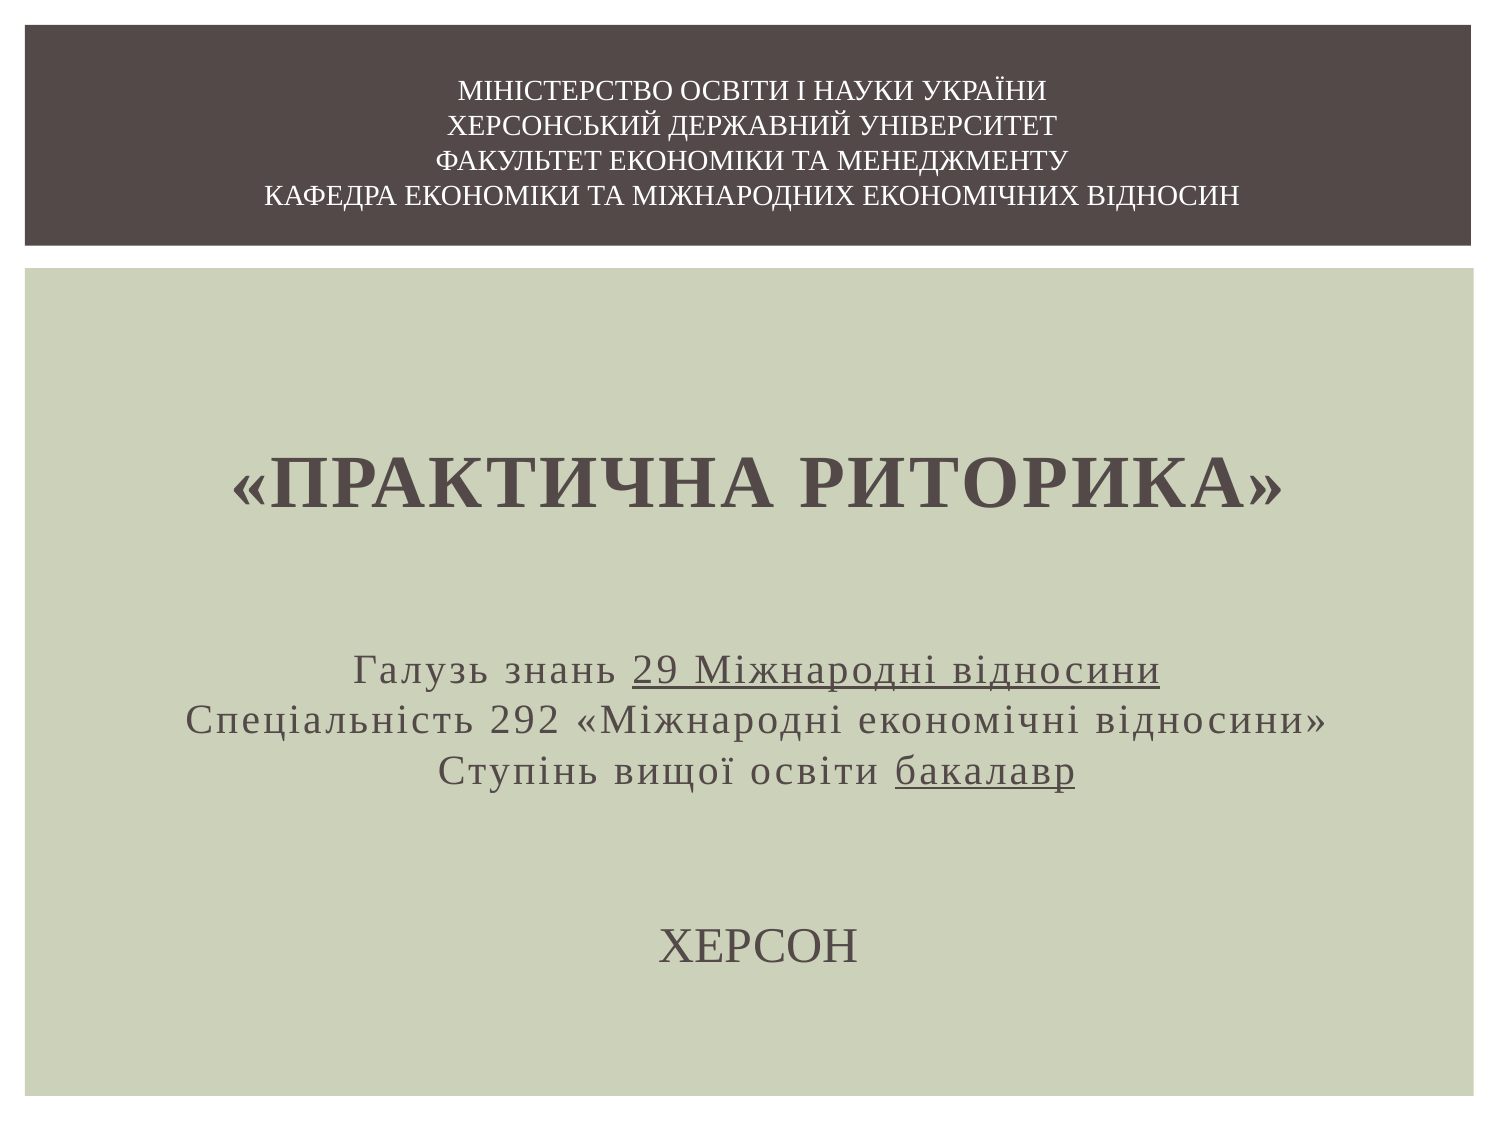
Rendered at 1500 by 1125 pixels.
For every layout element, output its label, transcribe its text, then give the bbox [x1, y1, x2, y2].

list «ПРАКТИЧНА РИТОРИКА» Галузь знань 29 Міжнародні відносини Спеціальність 292 «Міжнародні економічні відносини» Ступінь вищої освіти бакалавр ХЕРСОН [64, 319, 1445, 1120]
title Міністерство освіти і науки України Херсонський державний університет Факультет економіки та менеджменту Кафедра економіки та міжнародних економічних відносин [64, 90, 1440, 263]
